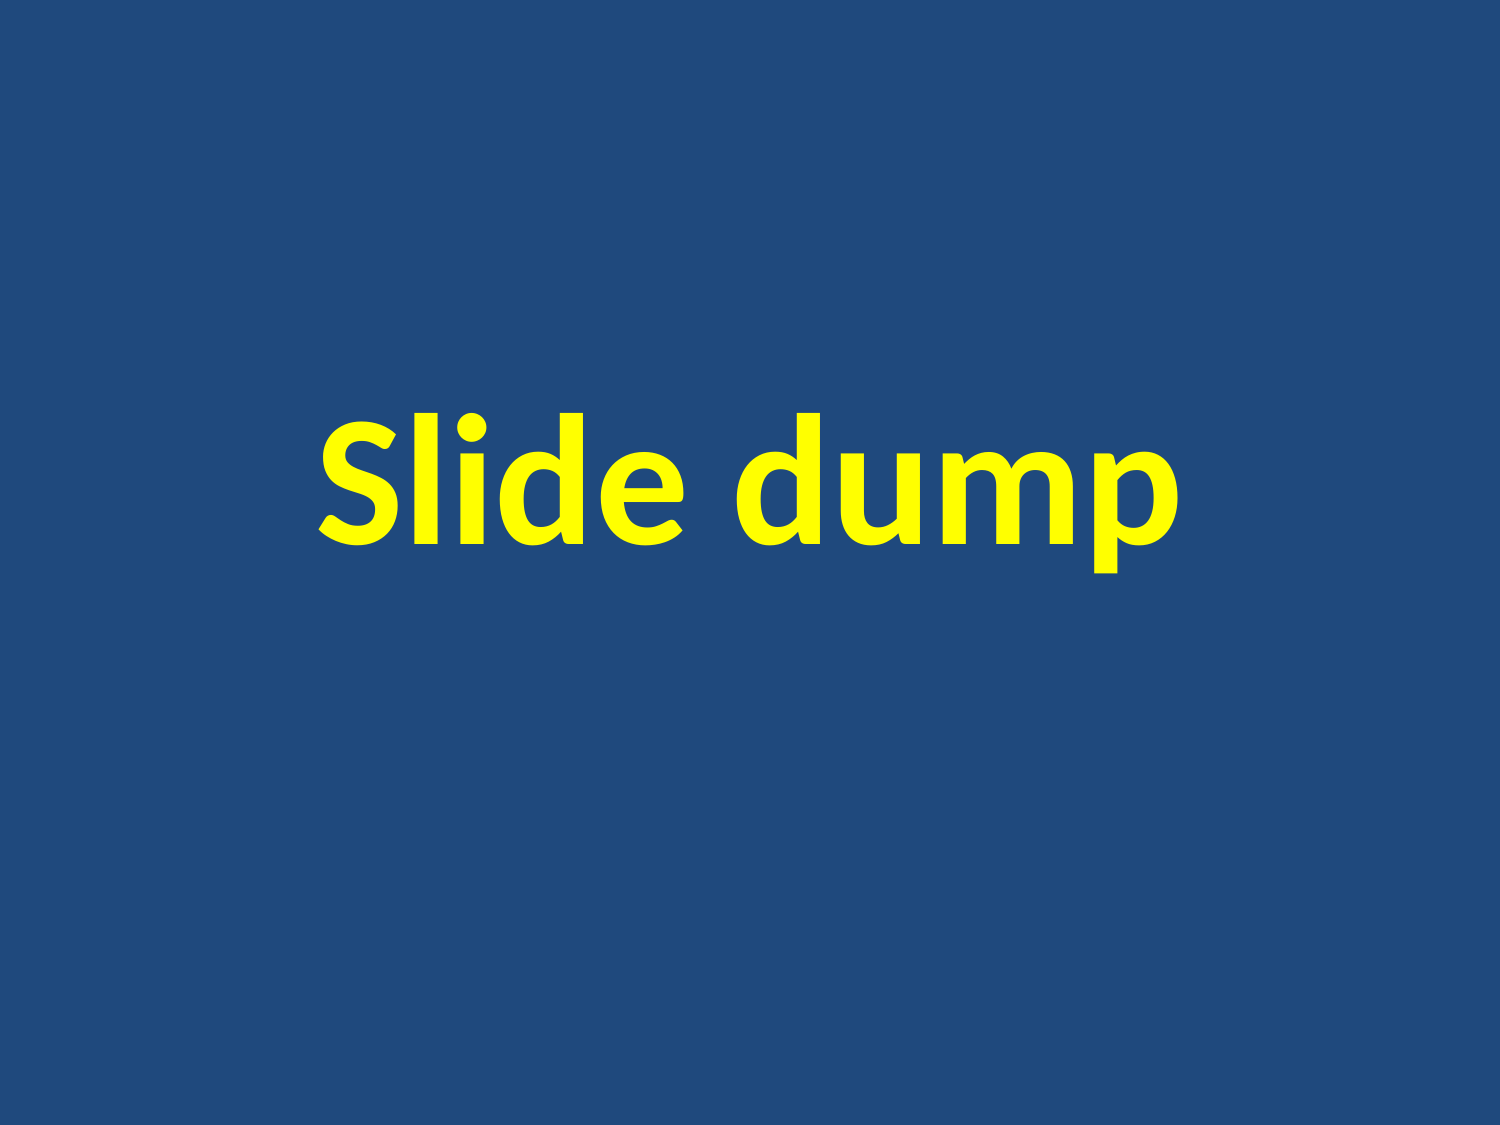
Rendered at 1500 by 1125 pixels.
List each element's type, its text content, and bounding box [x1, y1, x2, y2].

title Slide dump [112, 349, 1388, 591]
